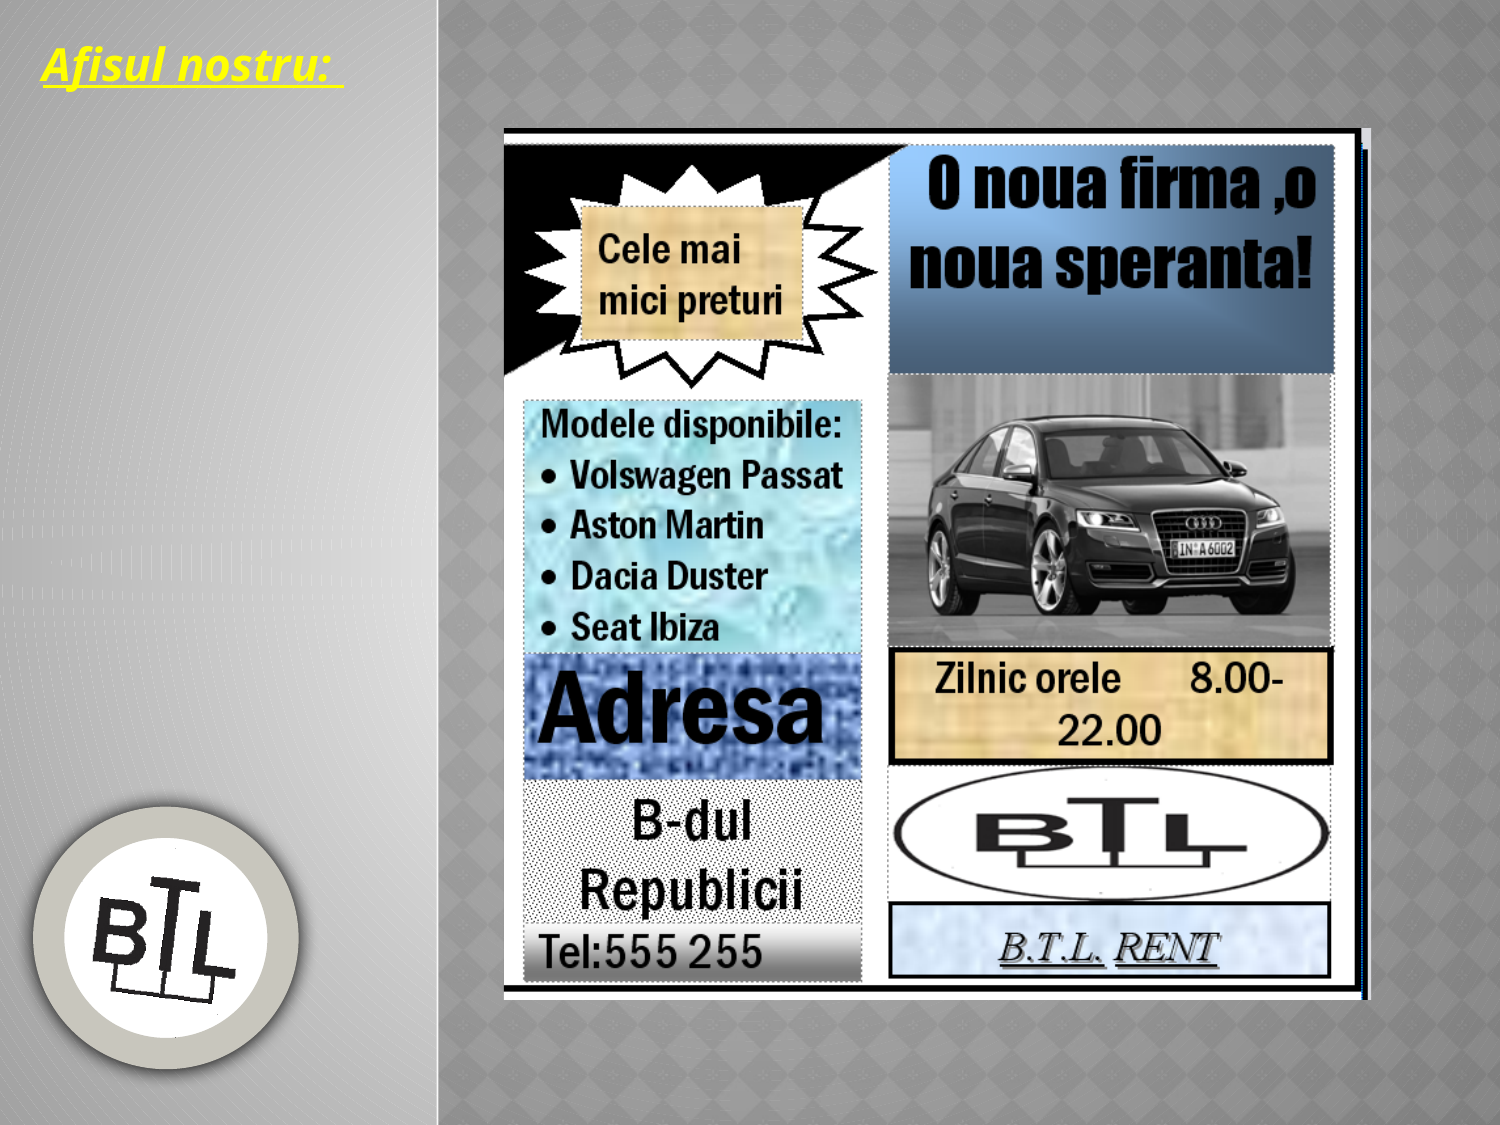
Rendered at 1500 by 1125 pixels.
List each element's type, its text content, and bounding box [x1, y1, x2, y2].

picture [503, 128, 1372, 1000]
subtitle Afisul nostru: [35, 35, 875, 216]
picture [48, 821, 284, 1054]
